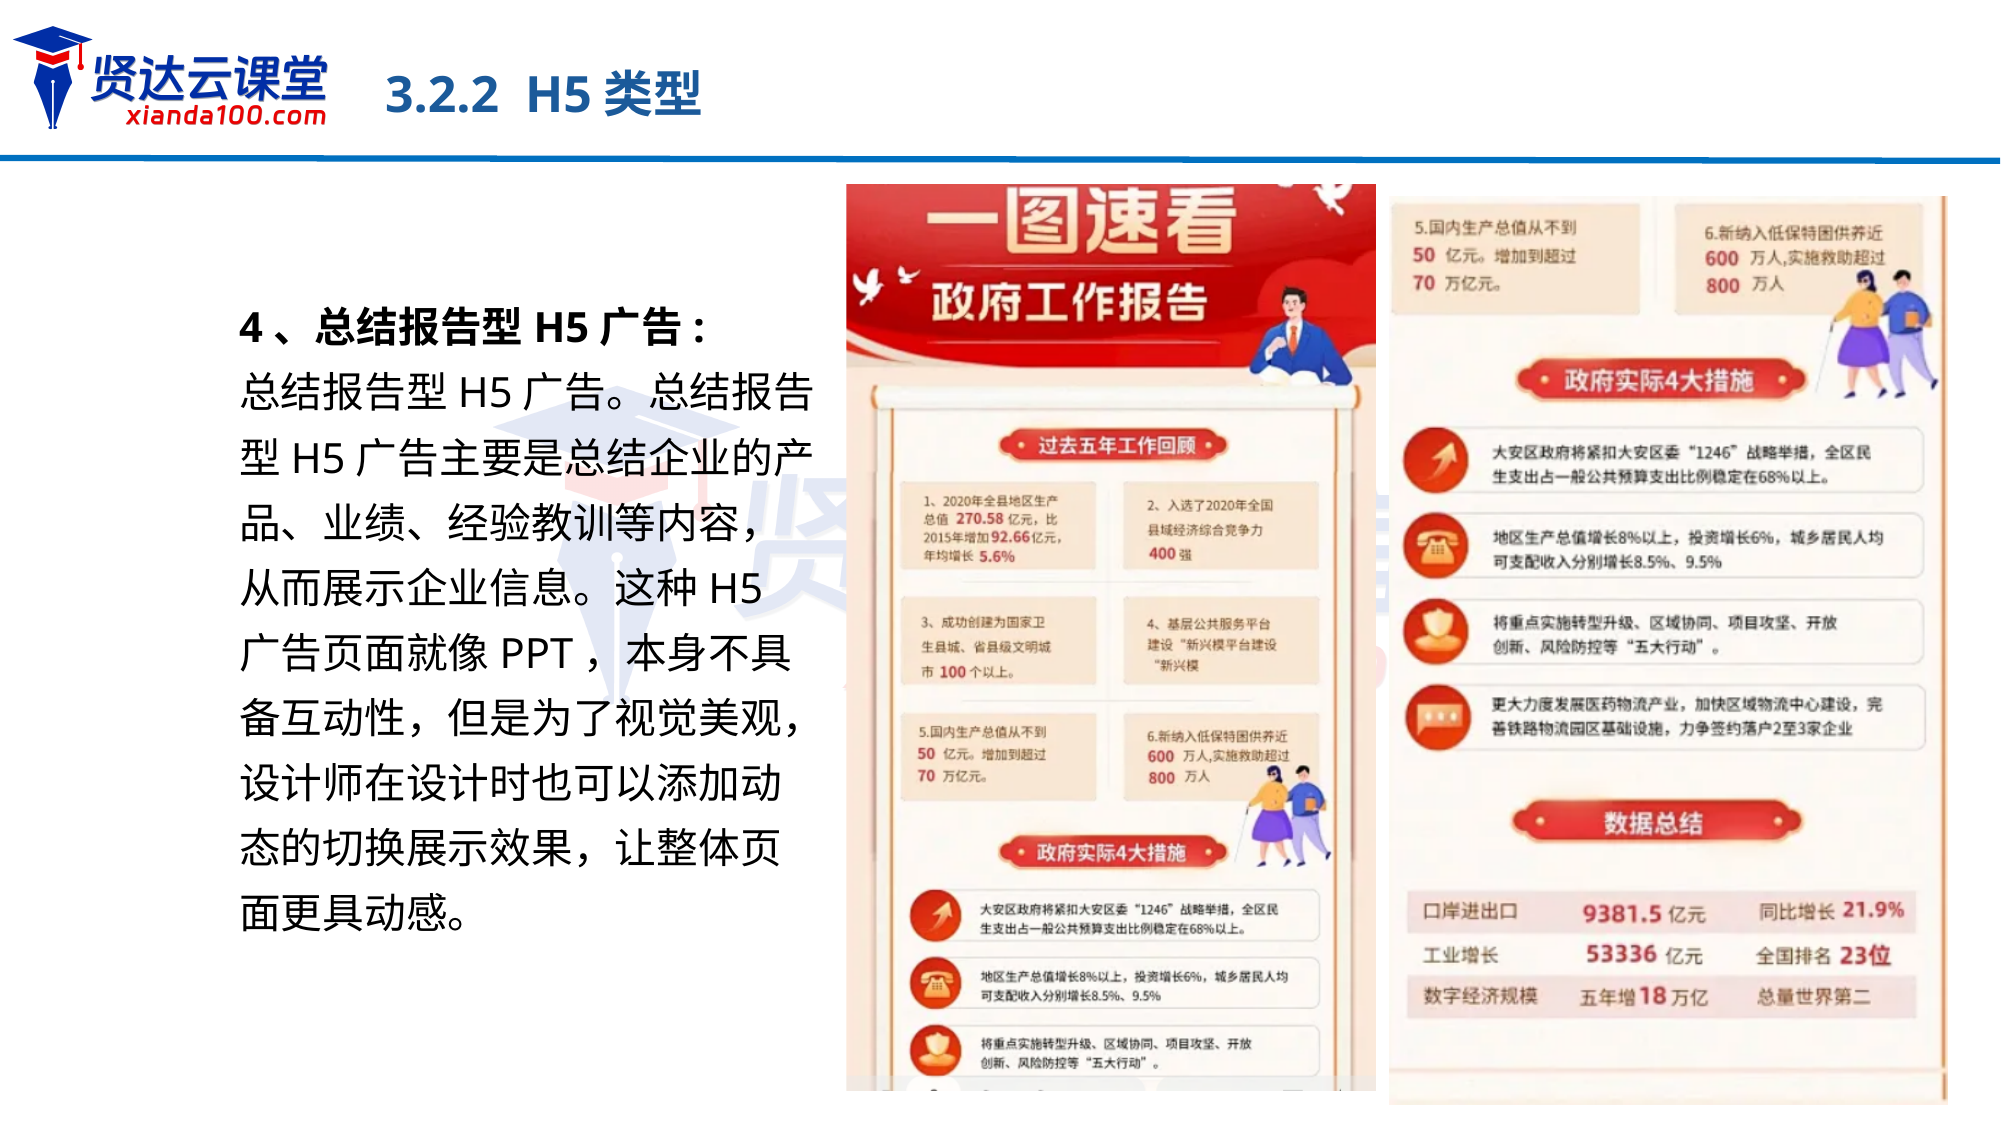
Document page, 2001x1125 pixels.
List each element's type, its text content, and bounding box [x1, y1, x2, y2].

picture [0, 7, 353, 155]
picture [1389, 195, 1948, 1105]
picture [846, 184, 1377, 1091]
text_box 3.2.2 H5类型 [370, 54, 1007, 130]
text_box 4、总结报告型H5广告: 总结报告型H5广告。总结报告 型H5广告主要是总结企业的产 品、业绩、经验教训等内容， 从而展示企业信息。这种H5 广告页面就像PPT，本身不具 备互动性，但是为了视觉美观， 设计师在设计时也可以添加动 态的切换展示效果，让整体页 面更具动感。 [149, 278, 841, 944]
